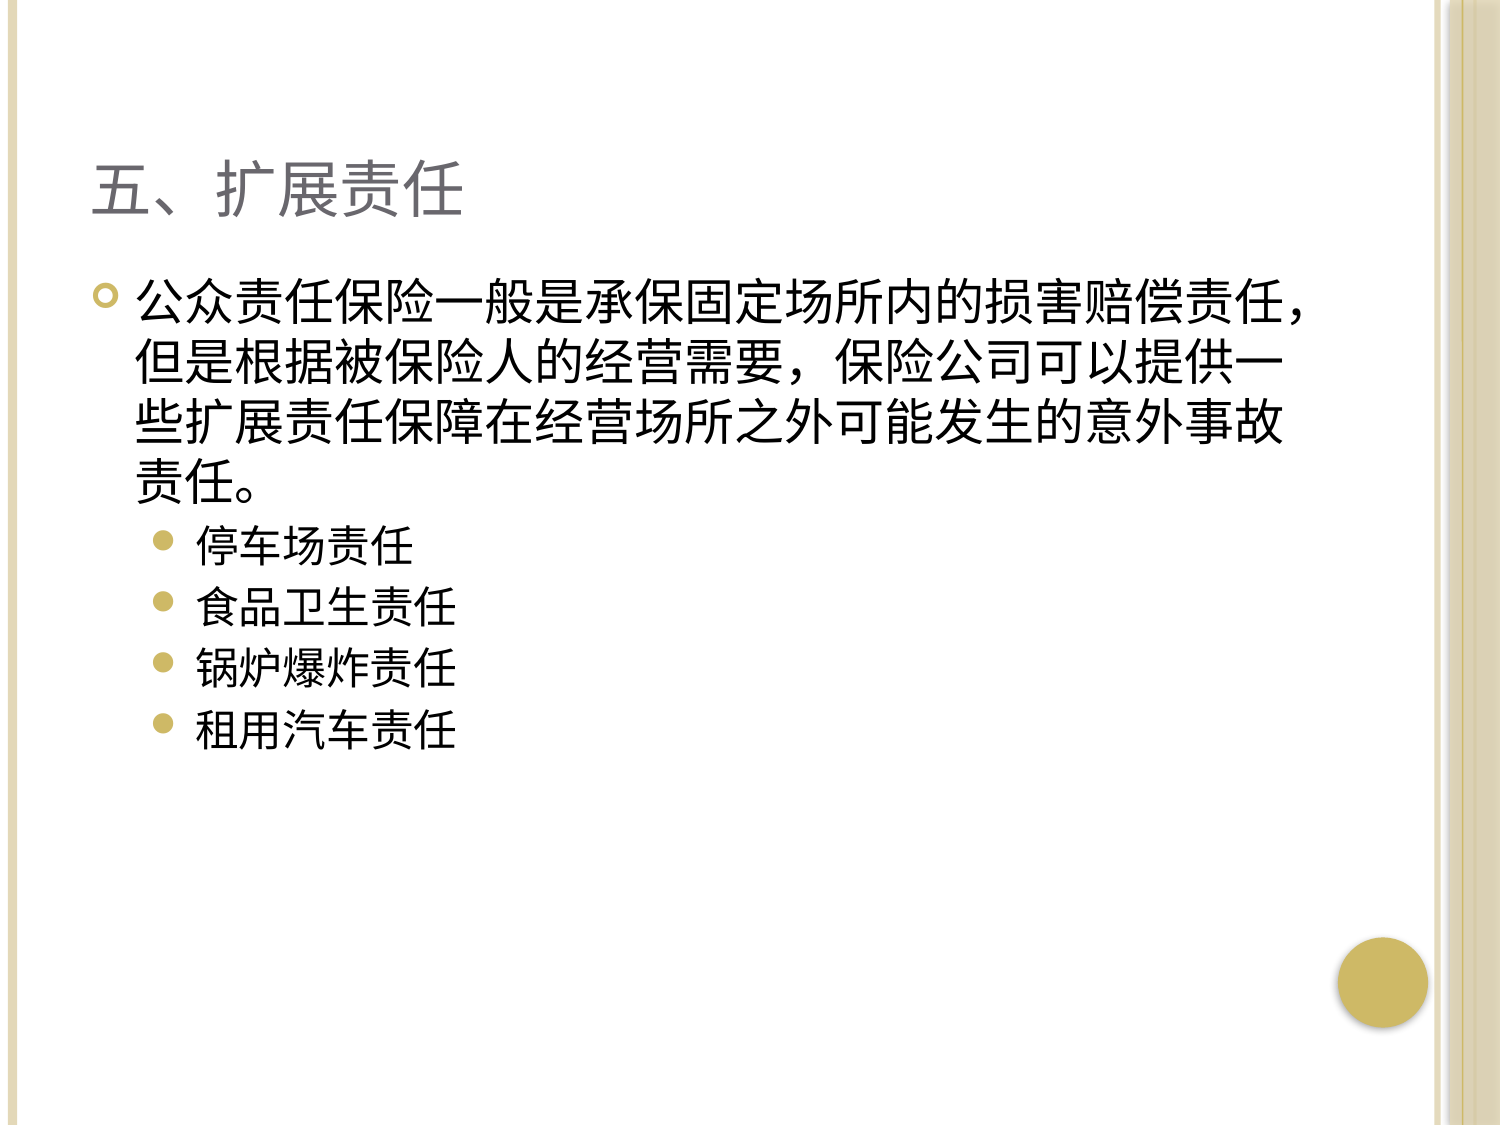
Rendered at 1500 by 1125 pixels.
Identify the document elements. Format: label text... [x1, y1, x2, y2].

list 公众责任保险一般是承保固定场所内的损害赔偿责任，但是根据被保险人的经营需要，保险公司可以提供一些扩展责任保障在经营场所之外可能发生的意外事故责任。 停车场责任 食品卫生责任 锅炉爆炸责任 租用汽车责任 [74, 262, 1301, 1063]
title 五、扩展责任 [75, 45, 1300, 233]
